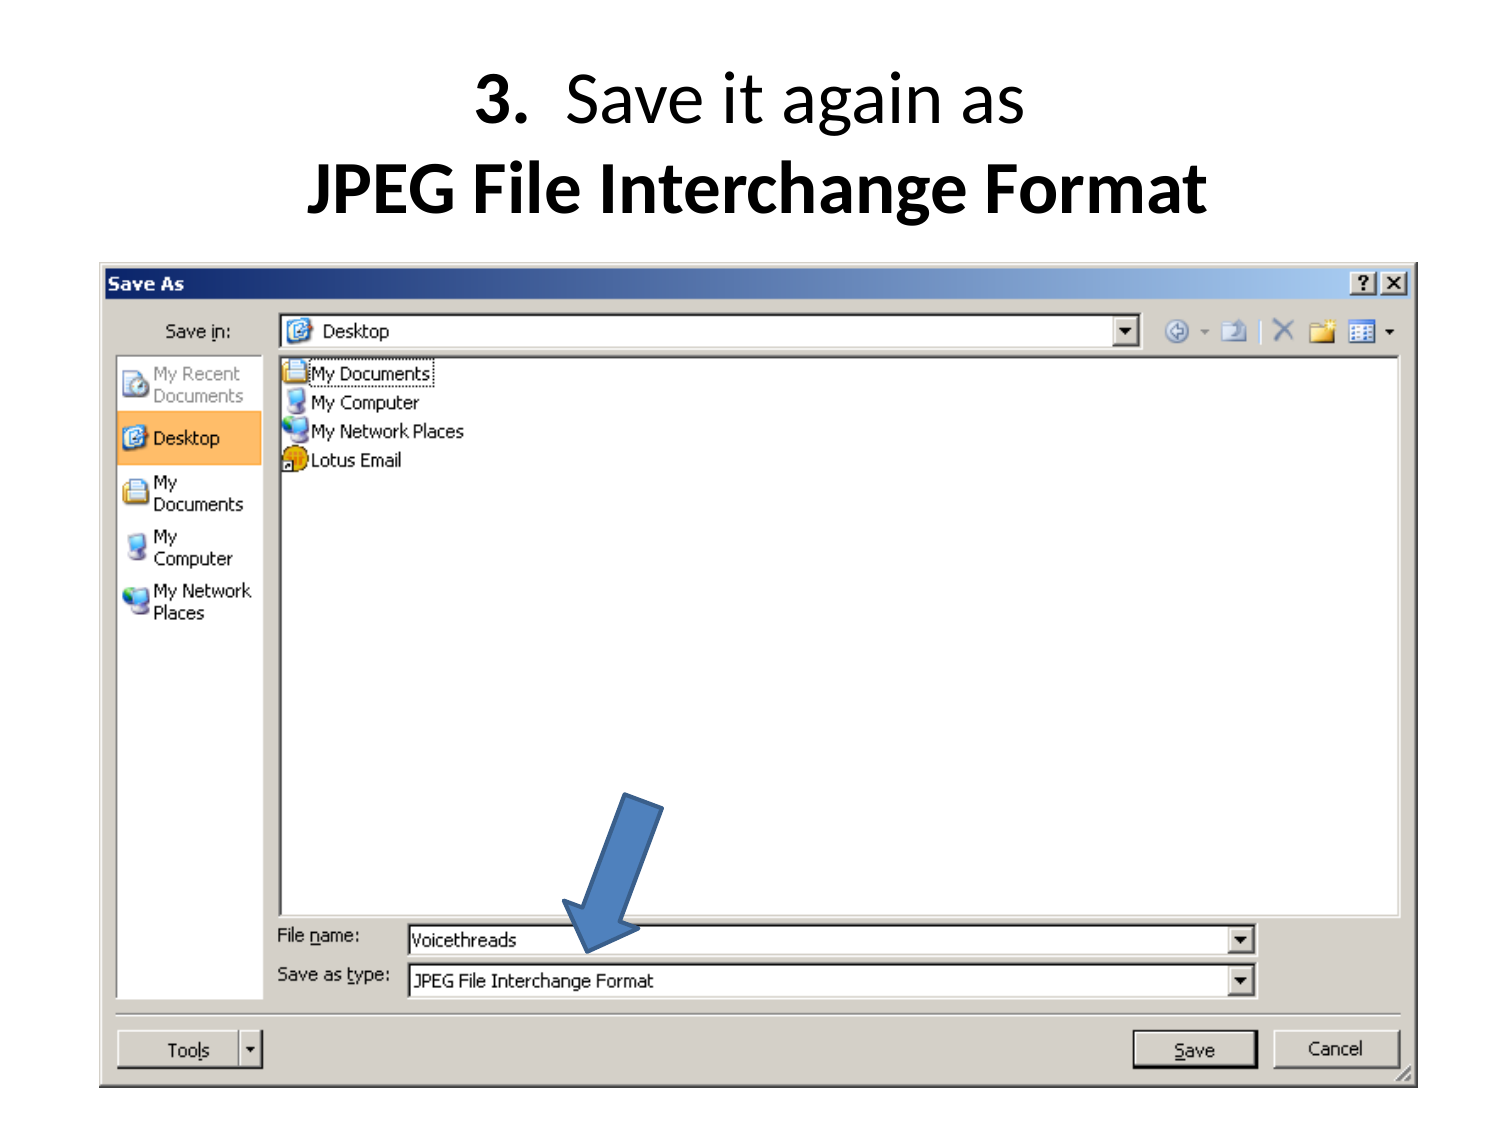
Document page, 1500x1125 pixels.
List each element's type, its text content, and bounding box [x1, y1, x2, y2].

title 3. Save it again as JPEG File Interchange Format [75, 45, 1425, 233]
picture [99, 262, 1419, 1088]
